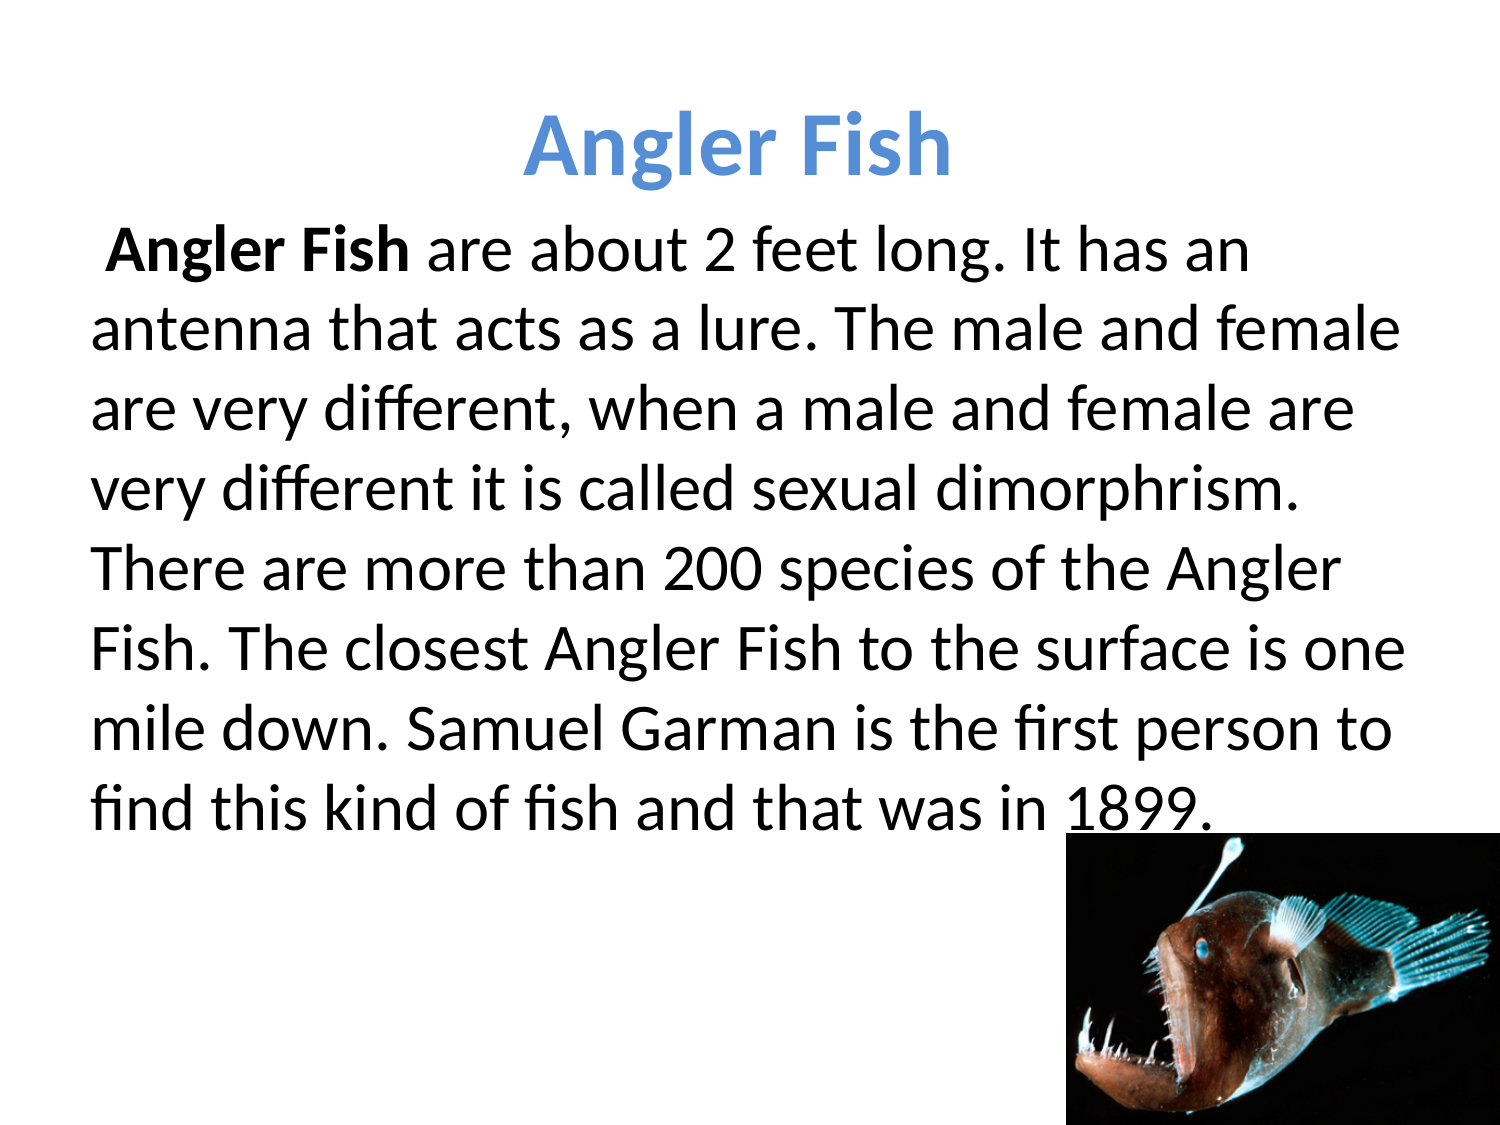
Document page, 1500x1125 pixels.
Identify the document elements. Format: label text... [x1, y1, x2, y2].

list Angler Fish are about 2 feet long. It has an antenna that acts as a lure. The male and female are very different, when a male and female are very different it is called sexual dimorphrism. There are more than 200 species of the Angler Fish. The closest Angler Fish to the surface is one mile down. Samuel Garman is the first person to find this kind of fish and that was in 1899. [75, 196, 1425, 1125]
picture [1066, 833, 1500, 1125]
title Angler Fish [75, 45, 1425, 196]
